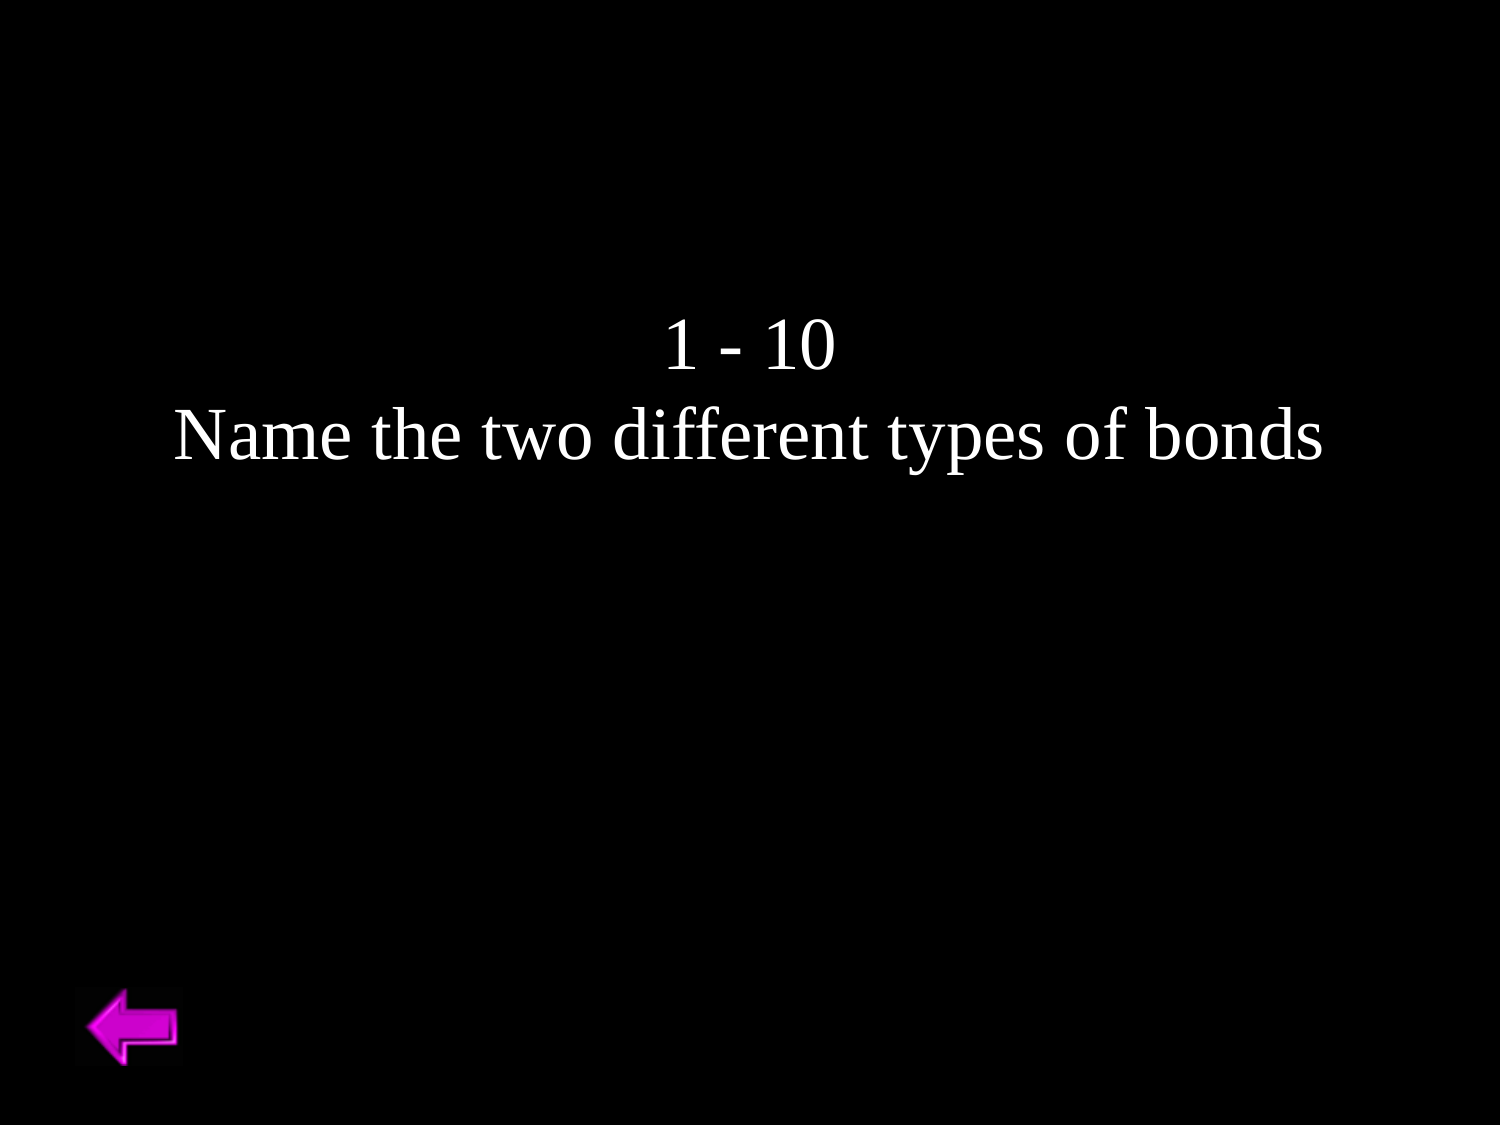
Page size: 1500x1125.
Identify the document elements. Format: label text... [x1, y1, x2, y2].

picture [74, 987, 183, 1066]
text_box 1 - 10 Name the two different types of bonds [37, 287, 1463, 483]
